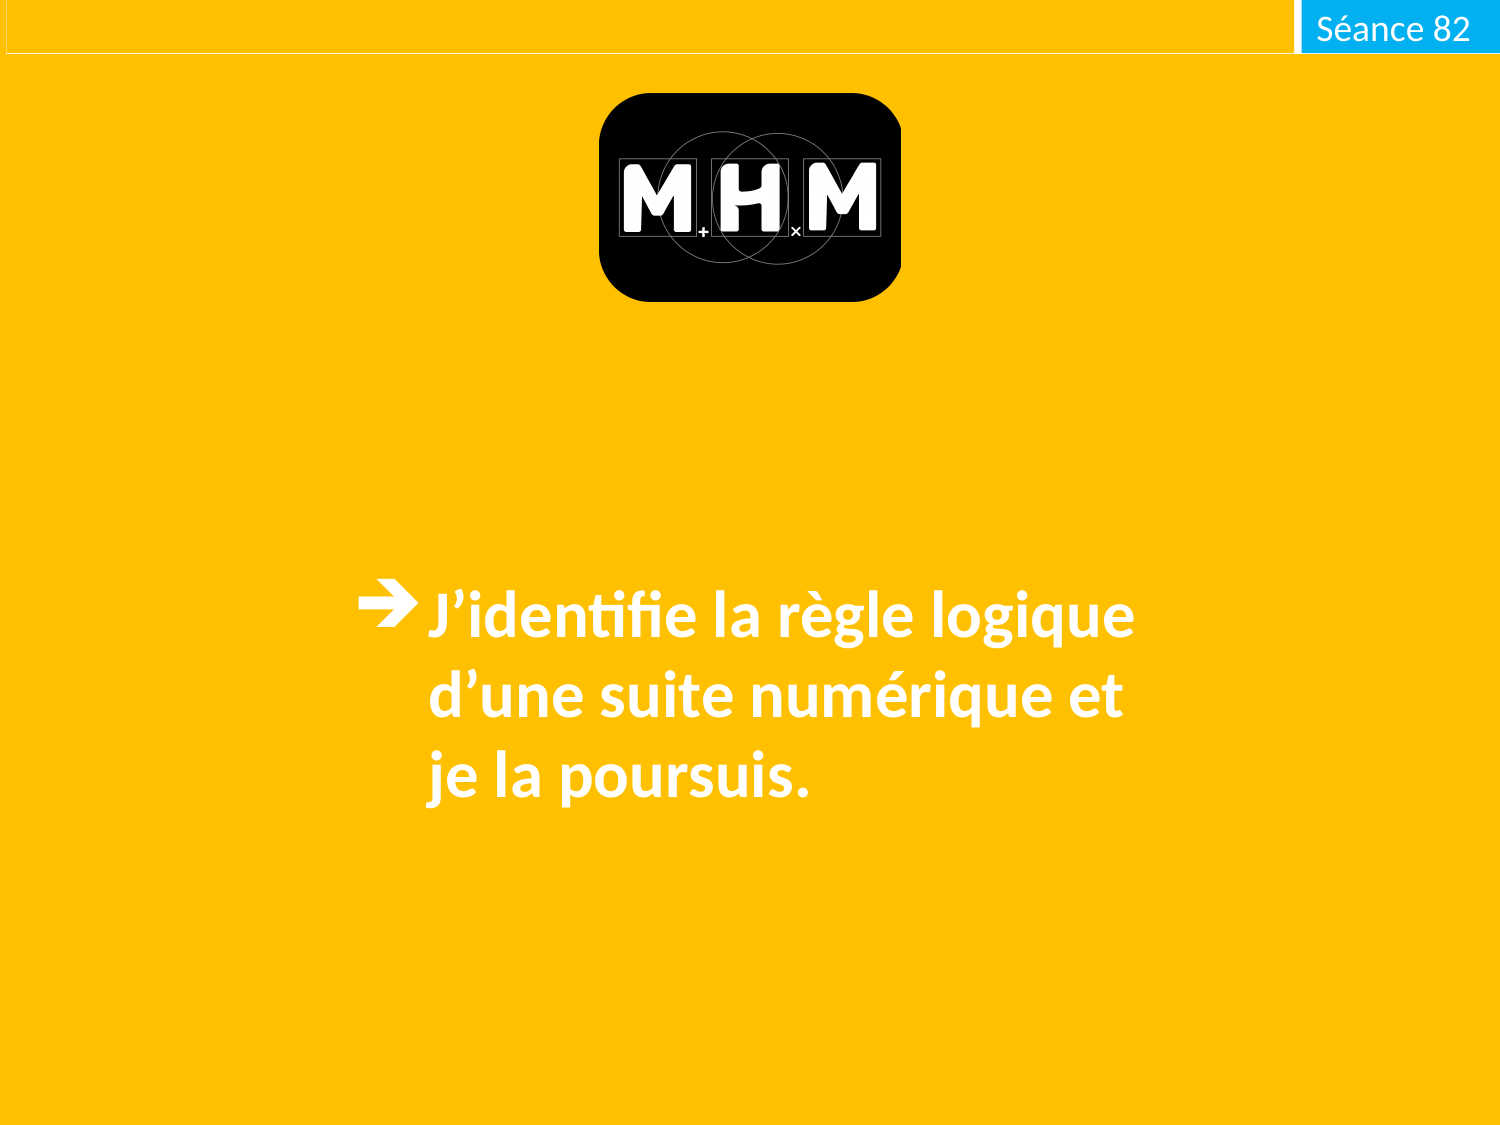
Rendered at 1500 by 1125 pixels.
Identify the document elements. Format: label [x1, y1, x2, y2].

text_box [0, 54, 1500, 1125]
